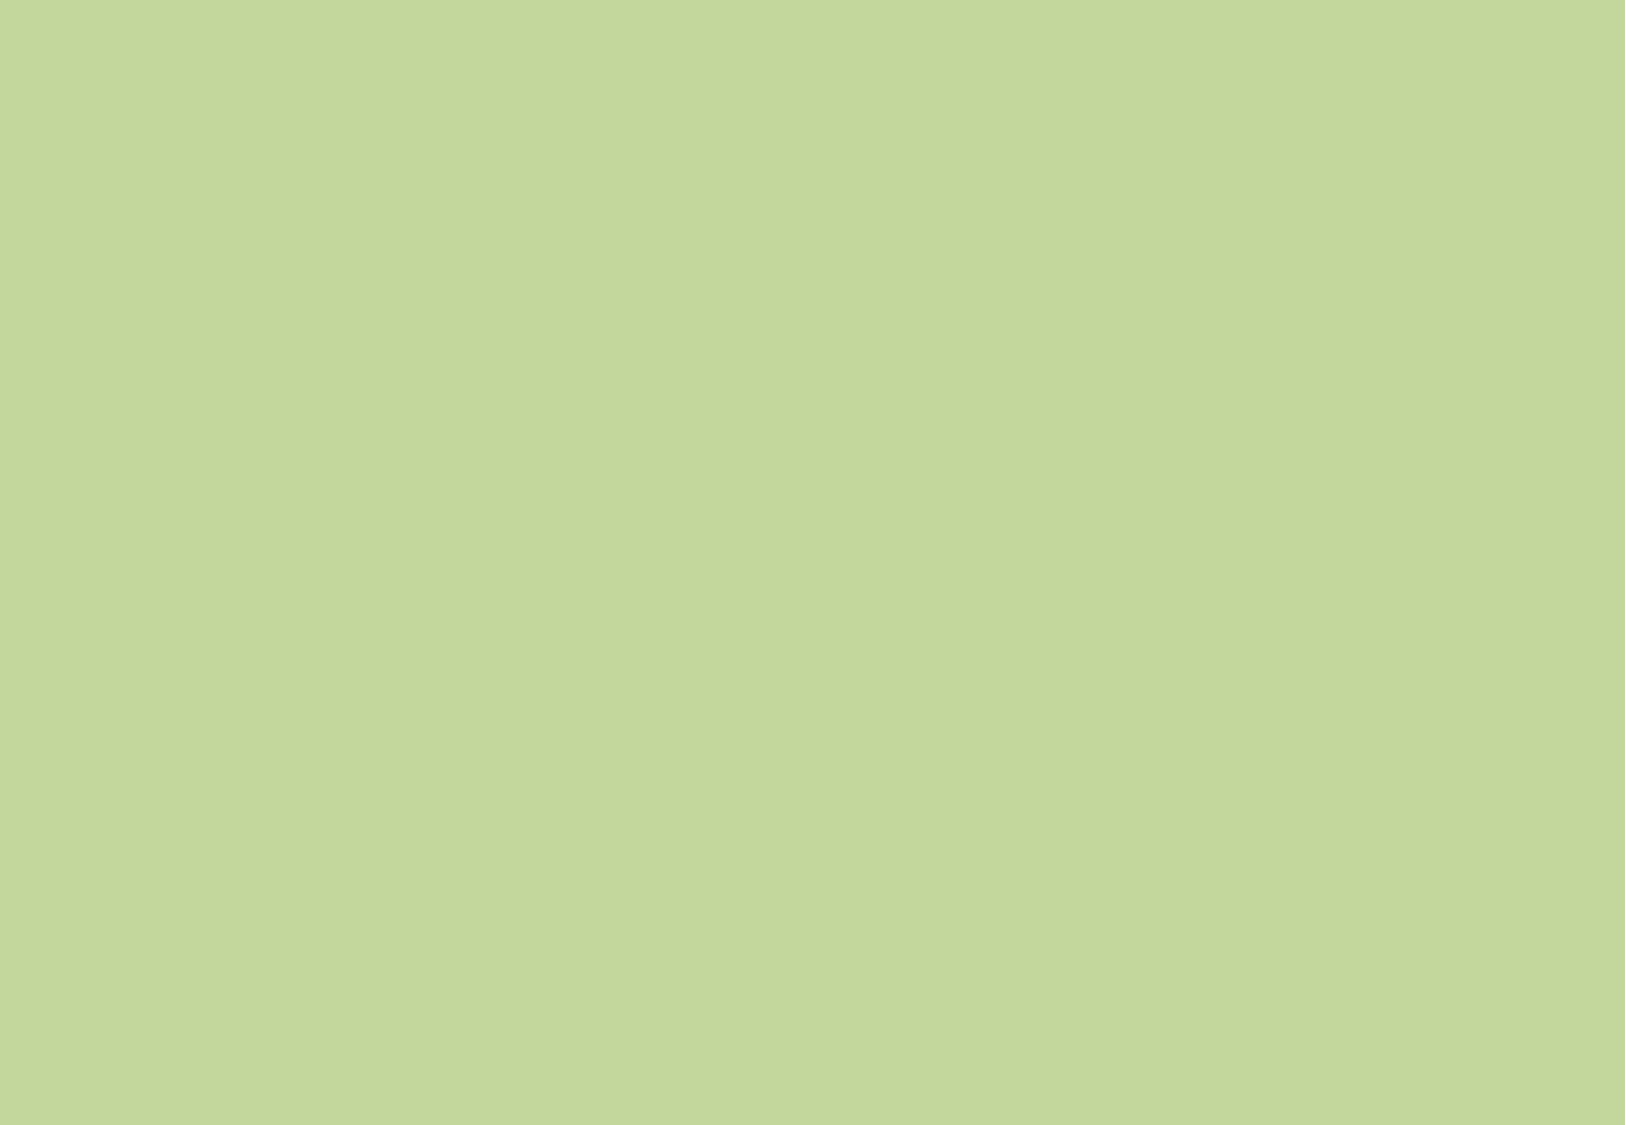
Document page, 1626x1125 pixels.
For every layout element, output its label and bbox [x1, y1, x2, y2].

text_box [0, 0, 1625, 1125]
